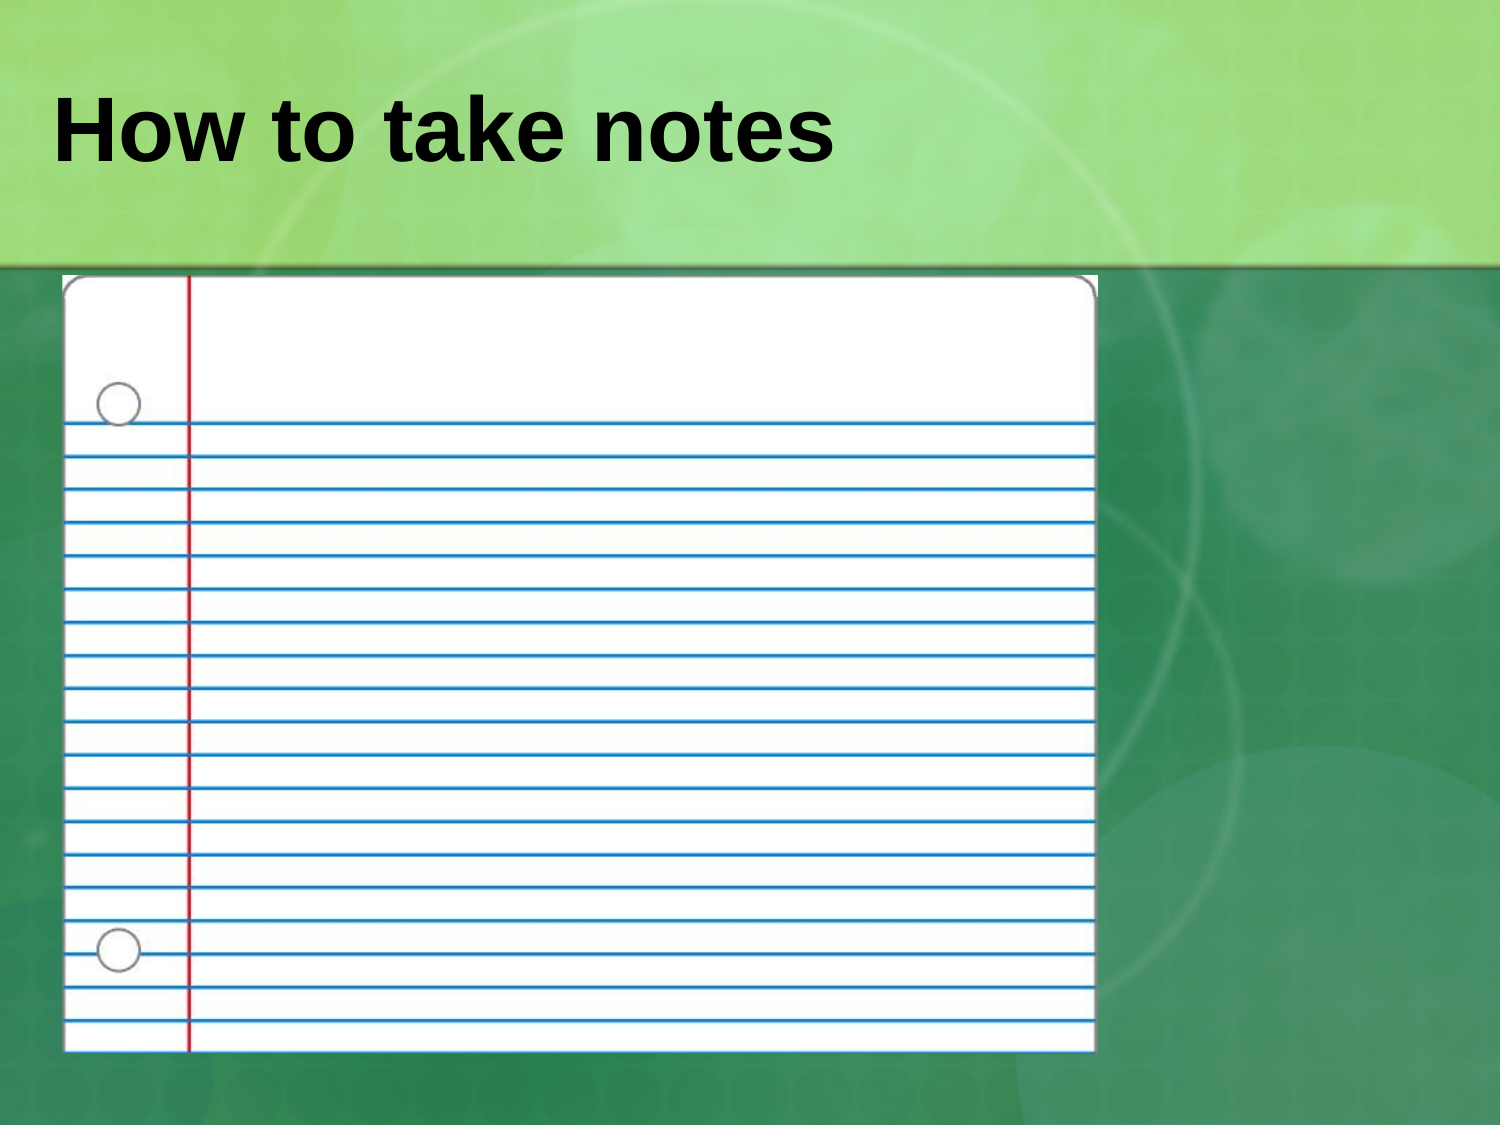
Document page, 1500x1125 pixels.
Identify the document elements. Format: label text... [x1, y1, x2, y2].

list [62, 274, 1113, 1054]
picture [0, 0, 1500, 1125]
title How to take notes [37, 24, 1463, 226]
